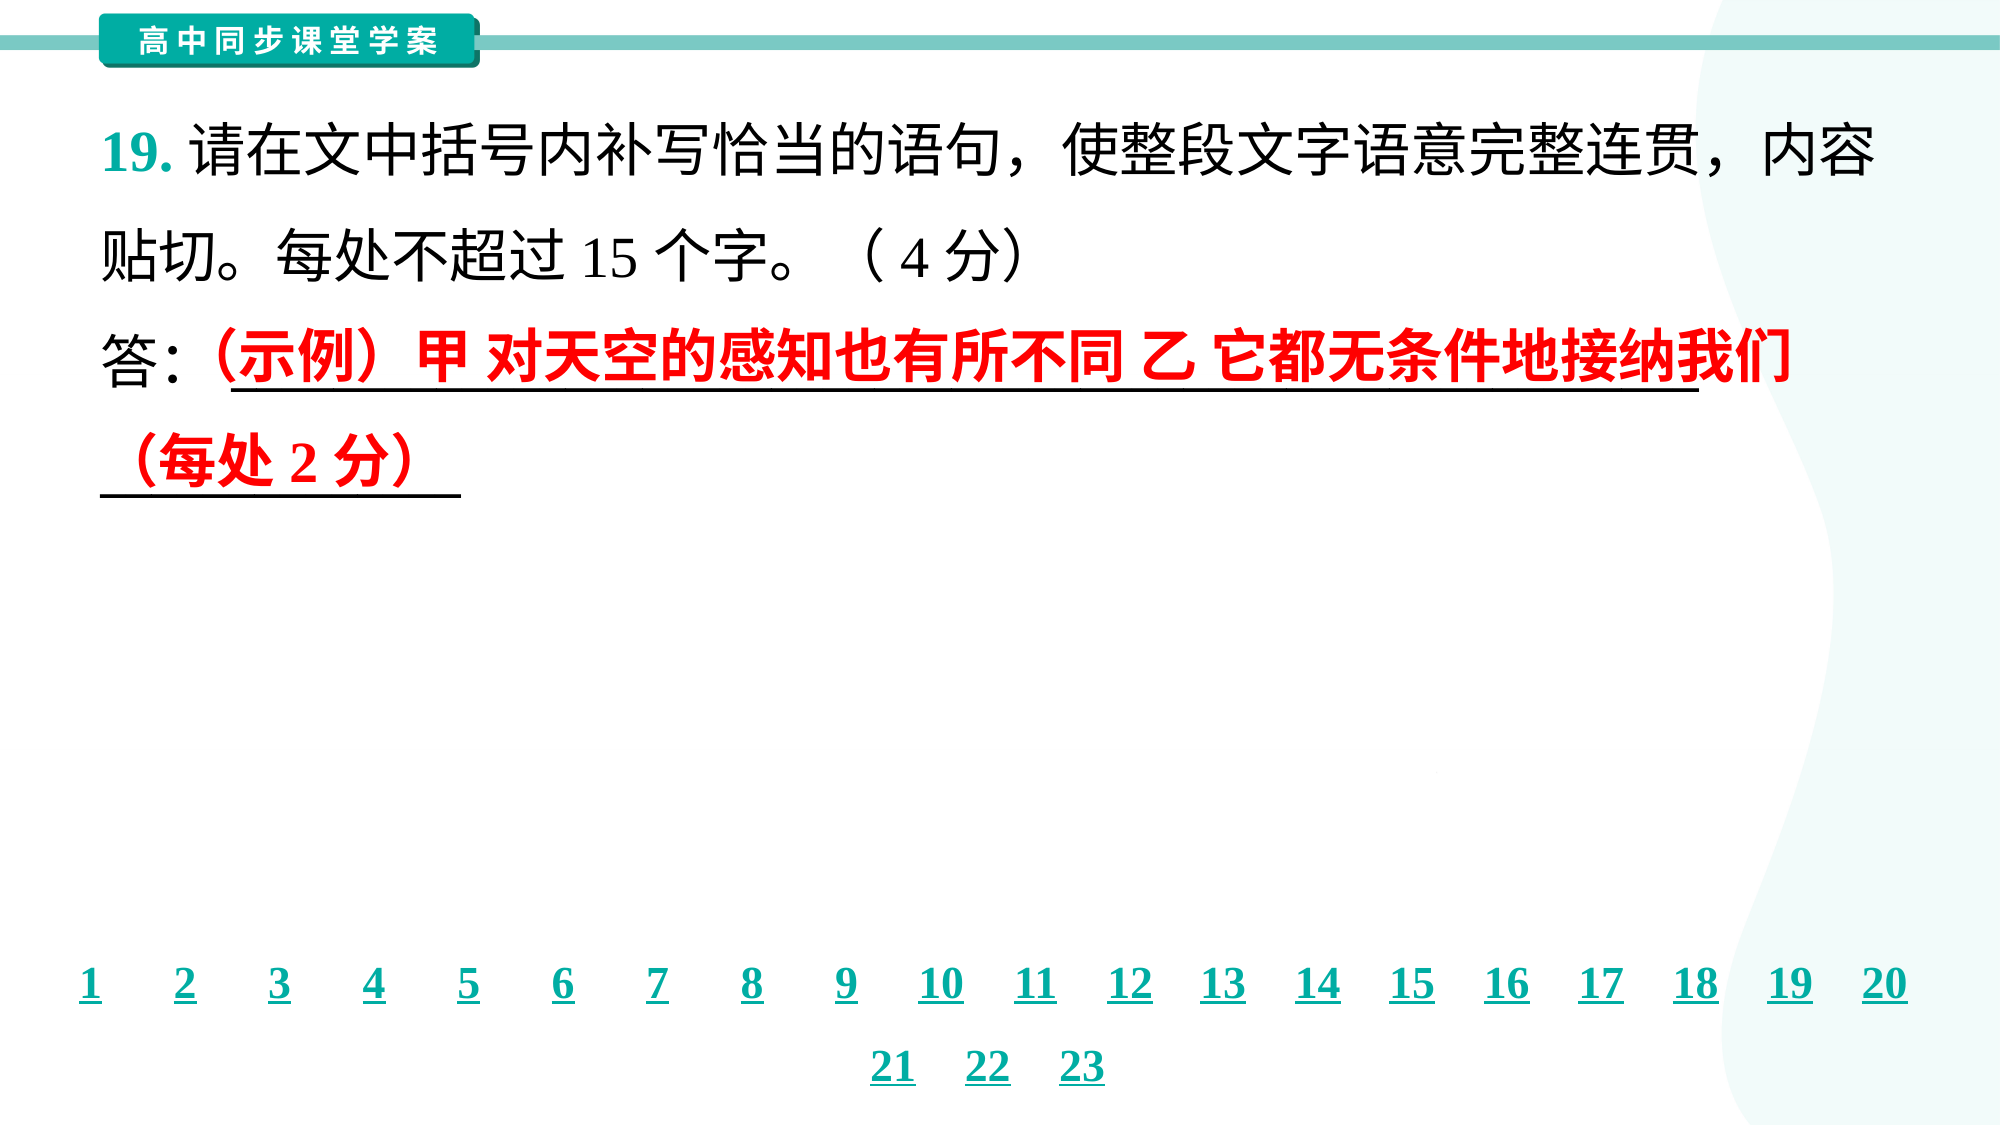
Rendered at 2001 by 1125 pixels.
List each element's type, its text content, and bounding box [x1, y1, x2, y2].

text_box 19.请在文中括号内补写恰当的语句，使整段文字语意完整连贯，内容 贴切。每处不超过15个字。（4分） 答：_________________________________________________________ ______________ [100, 495, 1899, 502]
picture [0, 0, 2000, 1125]
text_box 19.请在文中括号内补写恰当的语句，使整段文字语意完整连贯，内容 贴切。每处不超过15个字。（4分） 答：_________________________________________________________ ______________ [100, 76, 1899, 284]
text_box （示例）甲 对天空的感知也有所不同 乙 它都无条件地接纳我们（每处2分） [100, 284, 1899, 495]
